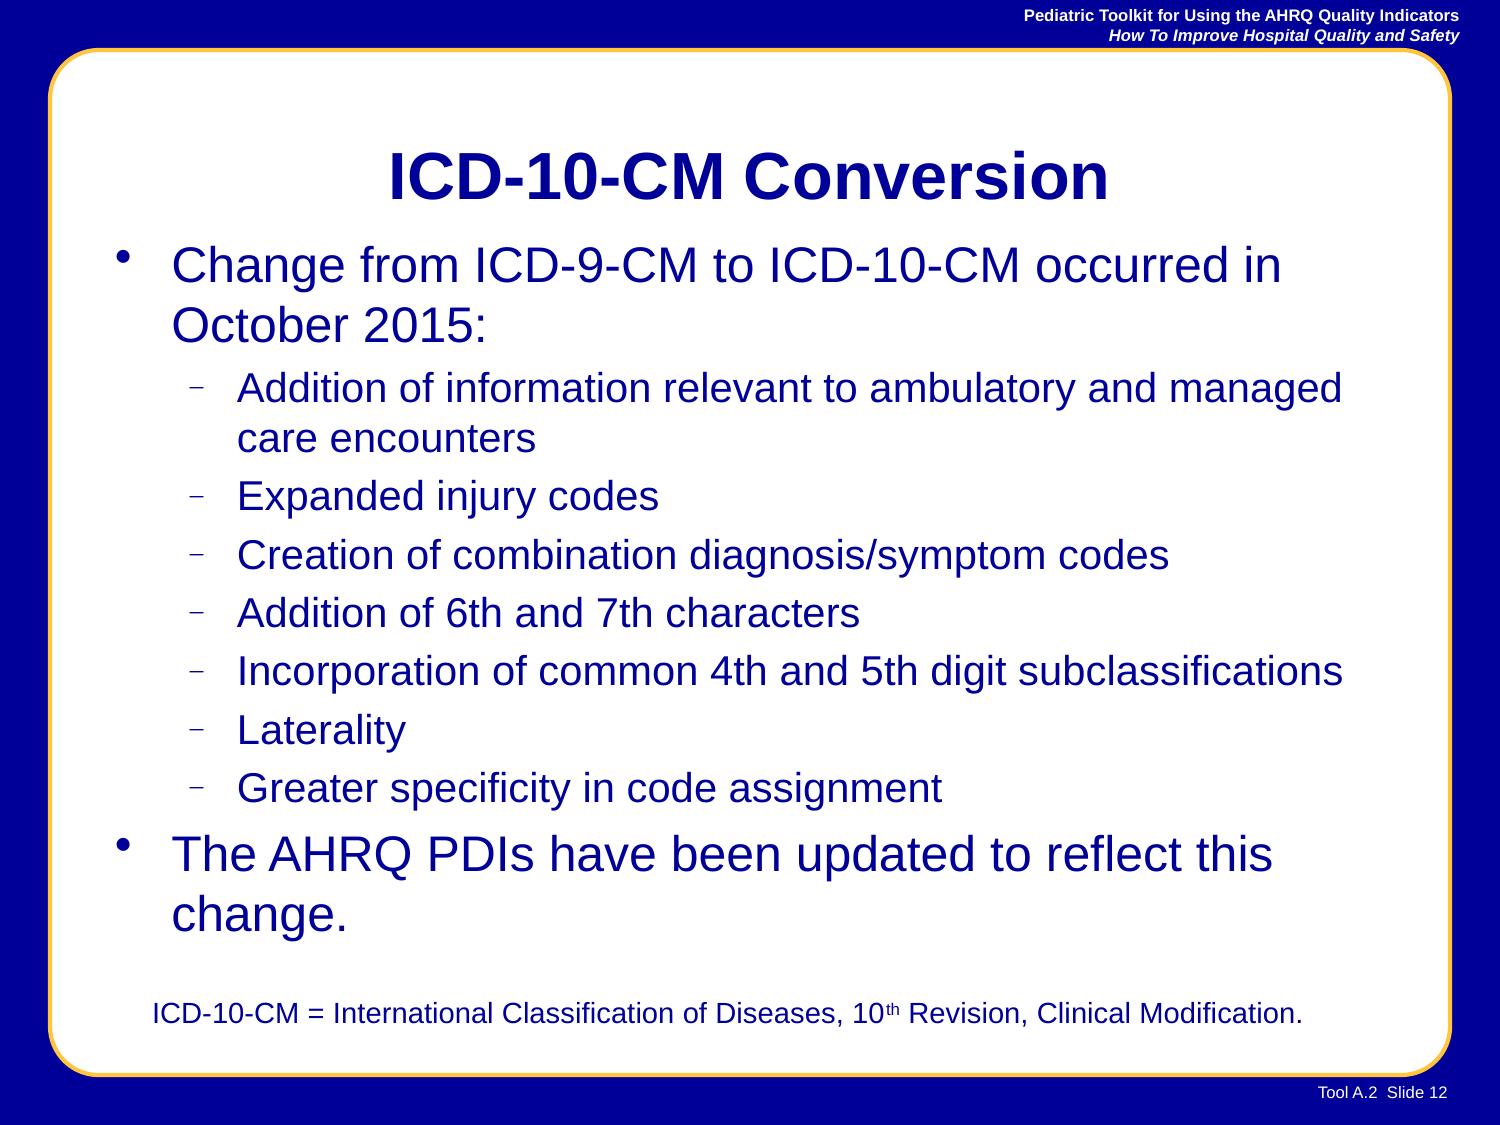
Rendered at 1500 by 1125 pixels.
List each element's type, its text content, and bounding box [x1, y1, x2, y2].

list Change from ICD-9-CM to ICD-10-CM occurred in October 2015: Addition of information relevant to ambulatory and managed care encounters Expanded injury codes Creation of combination diagnosis/symptom codes Addition of 6th and 7th characters Incorporation of common 4th and 5th digit subclassifications Laterality Greater specificity in code assignment The AHRQ PDIs have been updated to reflect this change. [99, 224, 1413, 988]
text_box ICD-10-CM = International Classification of Diseases, 10th Revision, Clinical Modification. [137, 987, 1413, 1038]
title ICD-10-CM Conversion [112, 125, 1388, 250]
